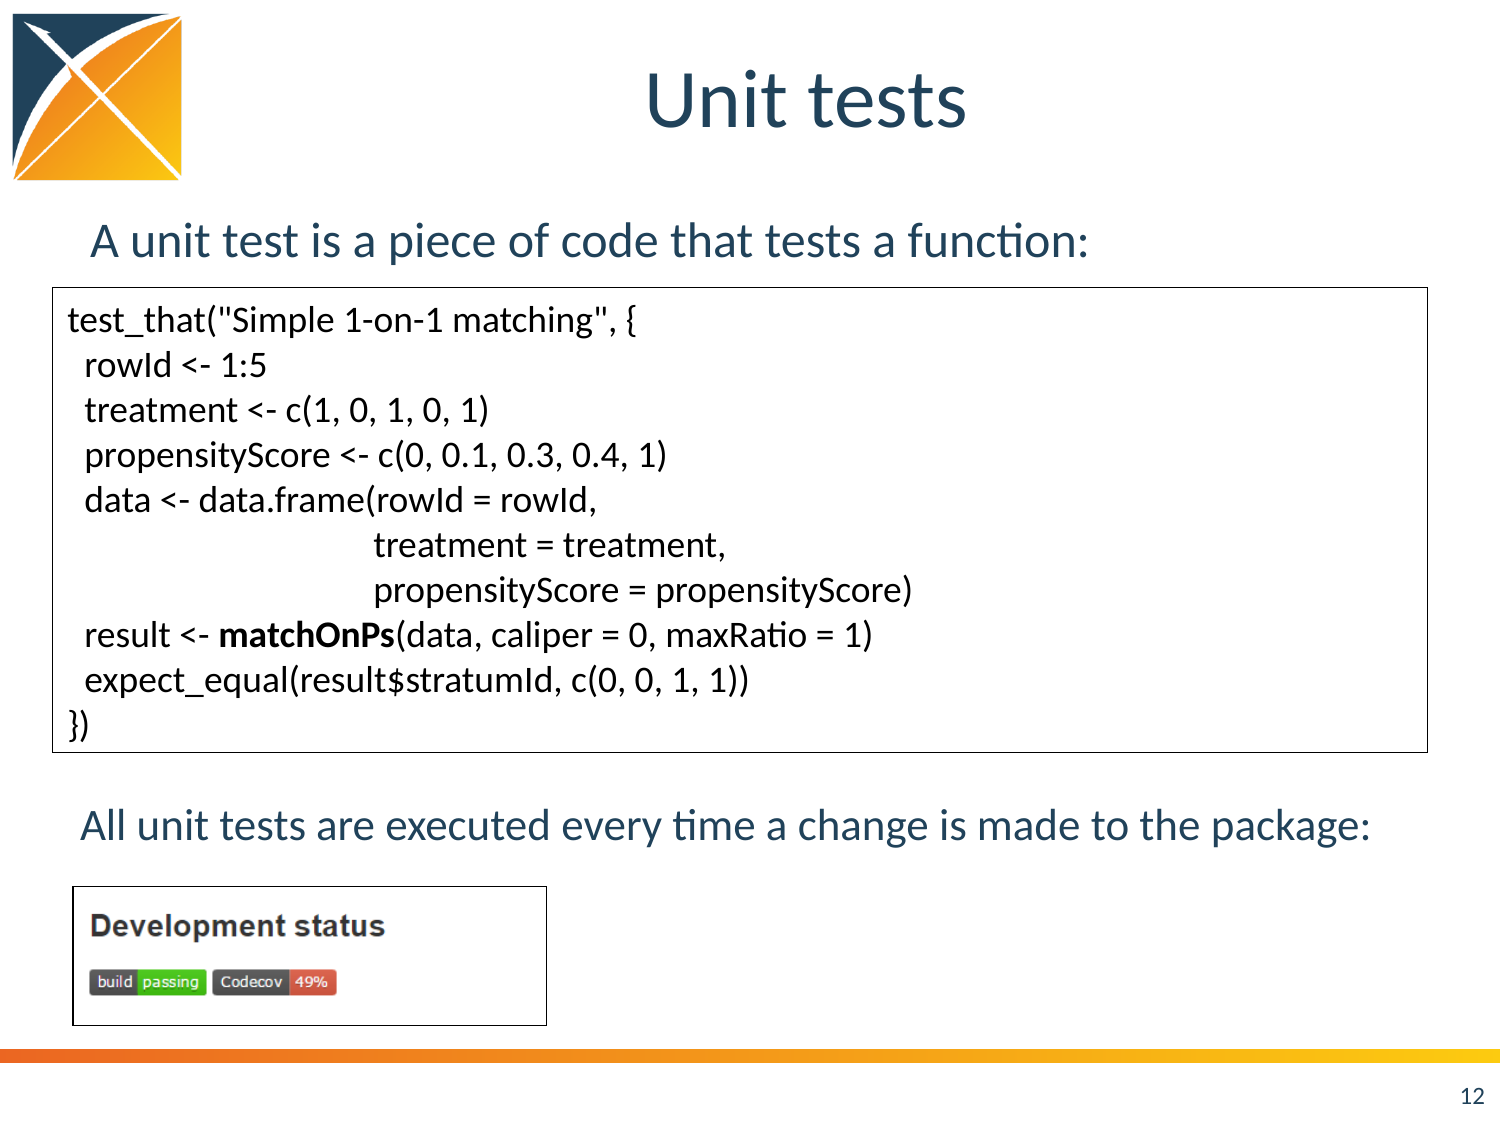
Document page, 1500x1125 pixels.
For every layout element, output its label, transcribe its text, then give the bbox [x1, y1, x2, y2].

picture [73, 887, 546, 1026]
picture [0, 0, 206, 200]
text_box All unit tests are executed every time a change is made to the package: [64, 787, 1415, 900]
title Unit tests [187, 24, 1425, 163]
text_box test_that("Simple 1-on-1 matching", { rowId <- 1:5 treatment <- c(1, 0, 1, 0, 1) propensityScore <- c(0, 0.1, 0.3, 0.4, 1) data <- data.frame(rowId = rowId, treatment = treatment, propensityScore = propensityScore) result <- matchOnPs(data, caliper = 0, maxRatio = 1) expect_equal(result$stratumId, c(0, 0, 1, 1)) }) [52, 287, 1428, 753]
slide_number 12 [1149, 1065, 1500, 1125]
list A unit test is a piece of code that tests a function: [75, 200, 1425, 287]
